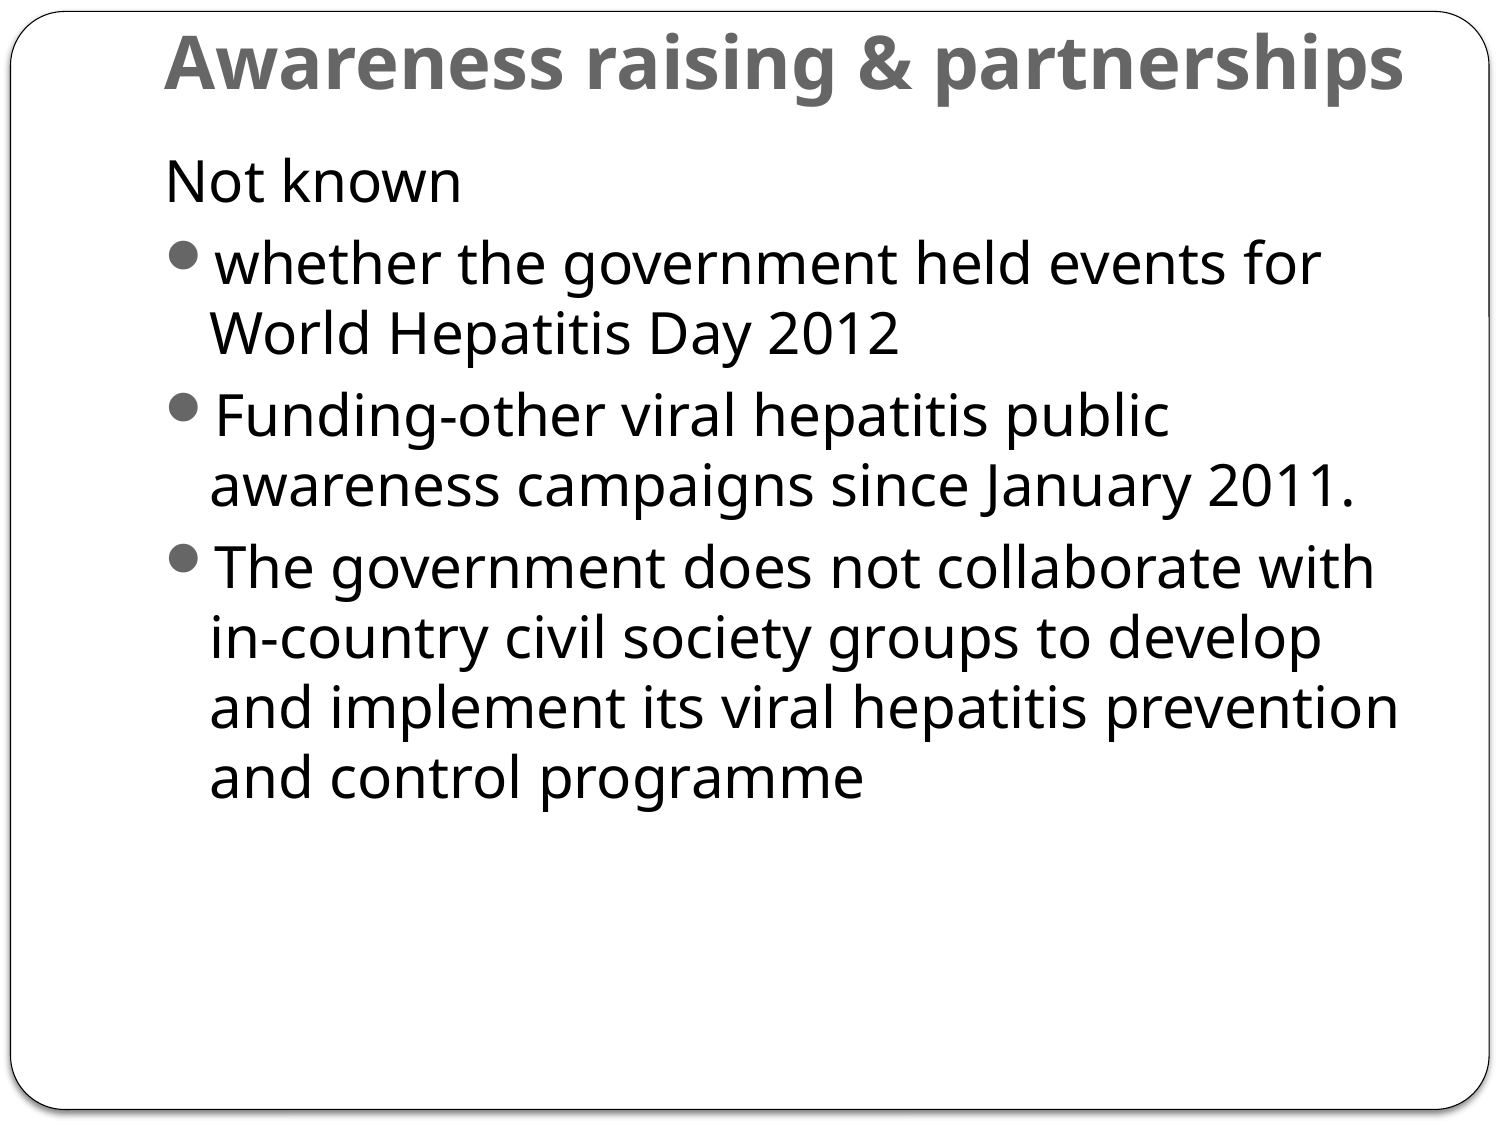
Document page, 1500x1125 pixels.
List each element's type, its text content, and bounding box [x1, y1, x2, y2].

list Not known whether the government held events for World Hepatitis Day 2012 Funding-other viral hepatitis public awareness campaigns since January 2011. The government does not collaborate with in-country civil society groups to develop and implement its viral hepatitis prevention and control programme [150, 137, 1425, 988]
title Awareness raising & partnerships [150, 0, 1425, 137]
